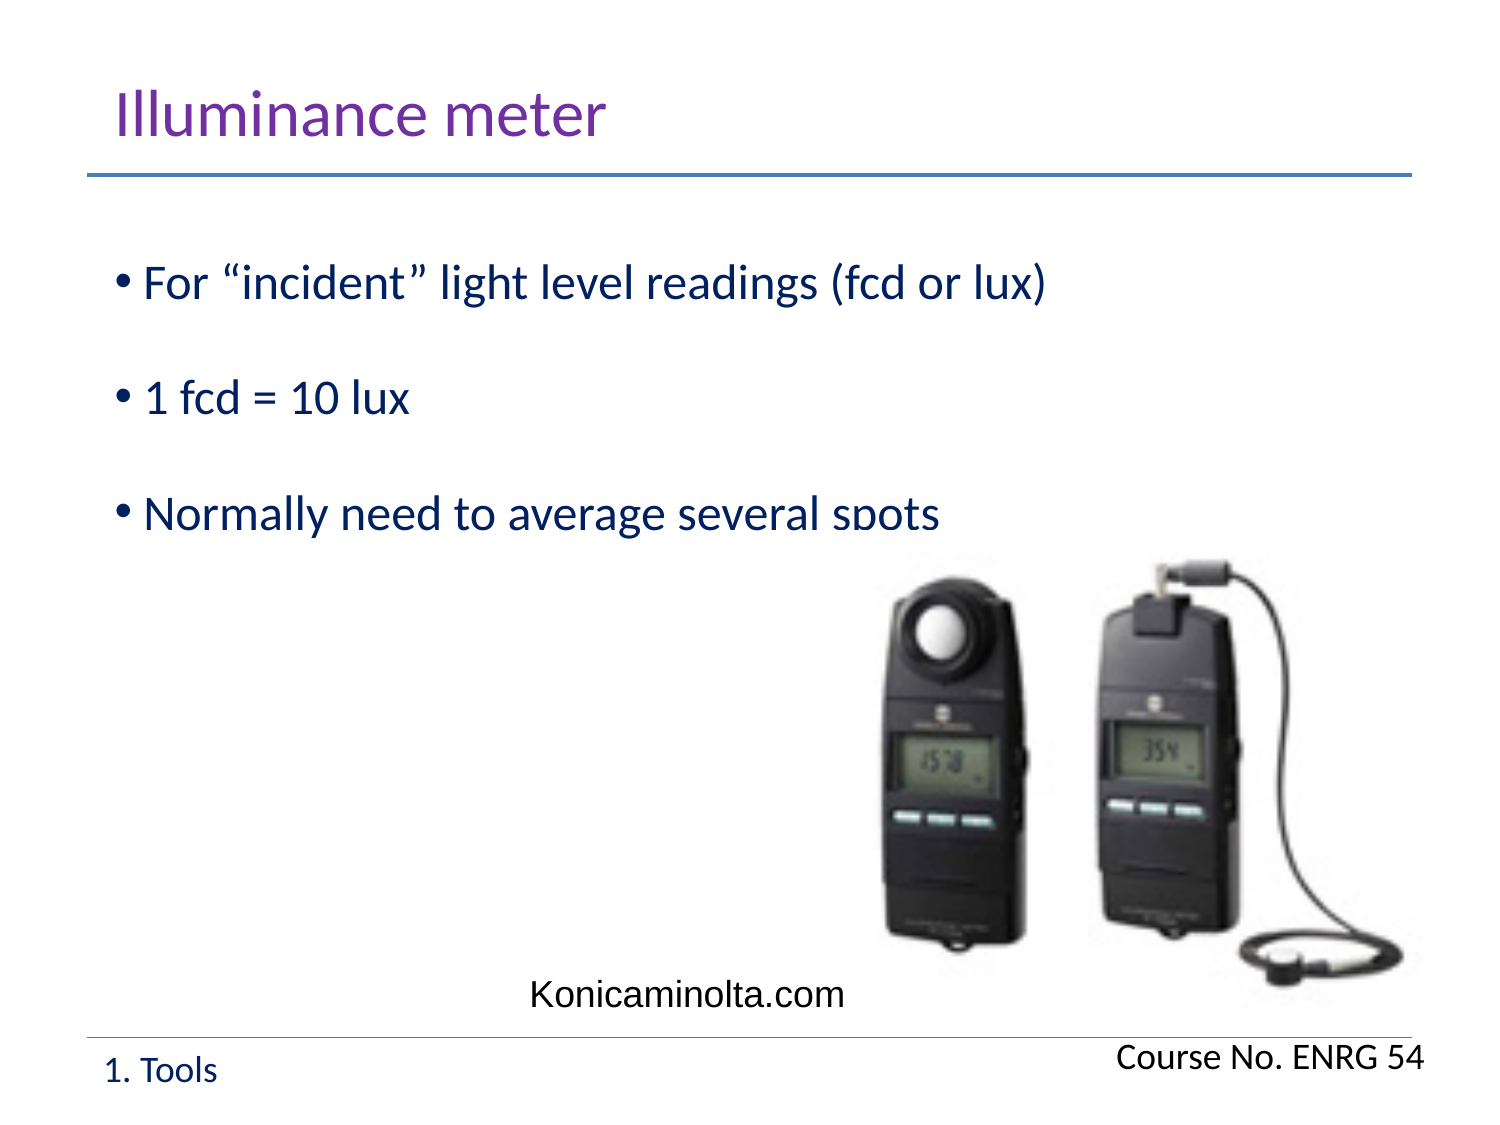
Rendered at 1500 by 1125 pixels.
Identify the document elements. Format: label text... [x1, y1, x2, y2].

text_box Konicaminolta.com [514, 962, 819, 1023]
text_box Illuminance meter [99, 62, 838, 158]
text_box 1. Tools [88, 1045, 233, 1098]
text_box For “incident” light level readings (fcd or lux) 1 fcd = 10 lux Normally need to average several spots [99, 212, 1388, 663]
text_box Course No. ENRG 54 [1101, 1024, 1441, 1085]
picture [824, 529, 1427, 1026]
